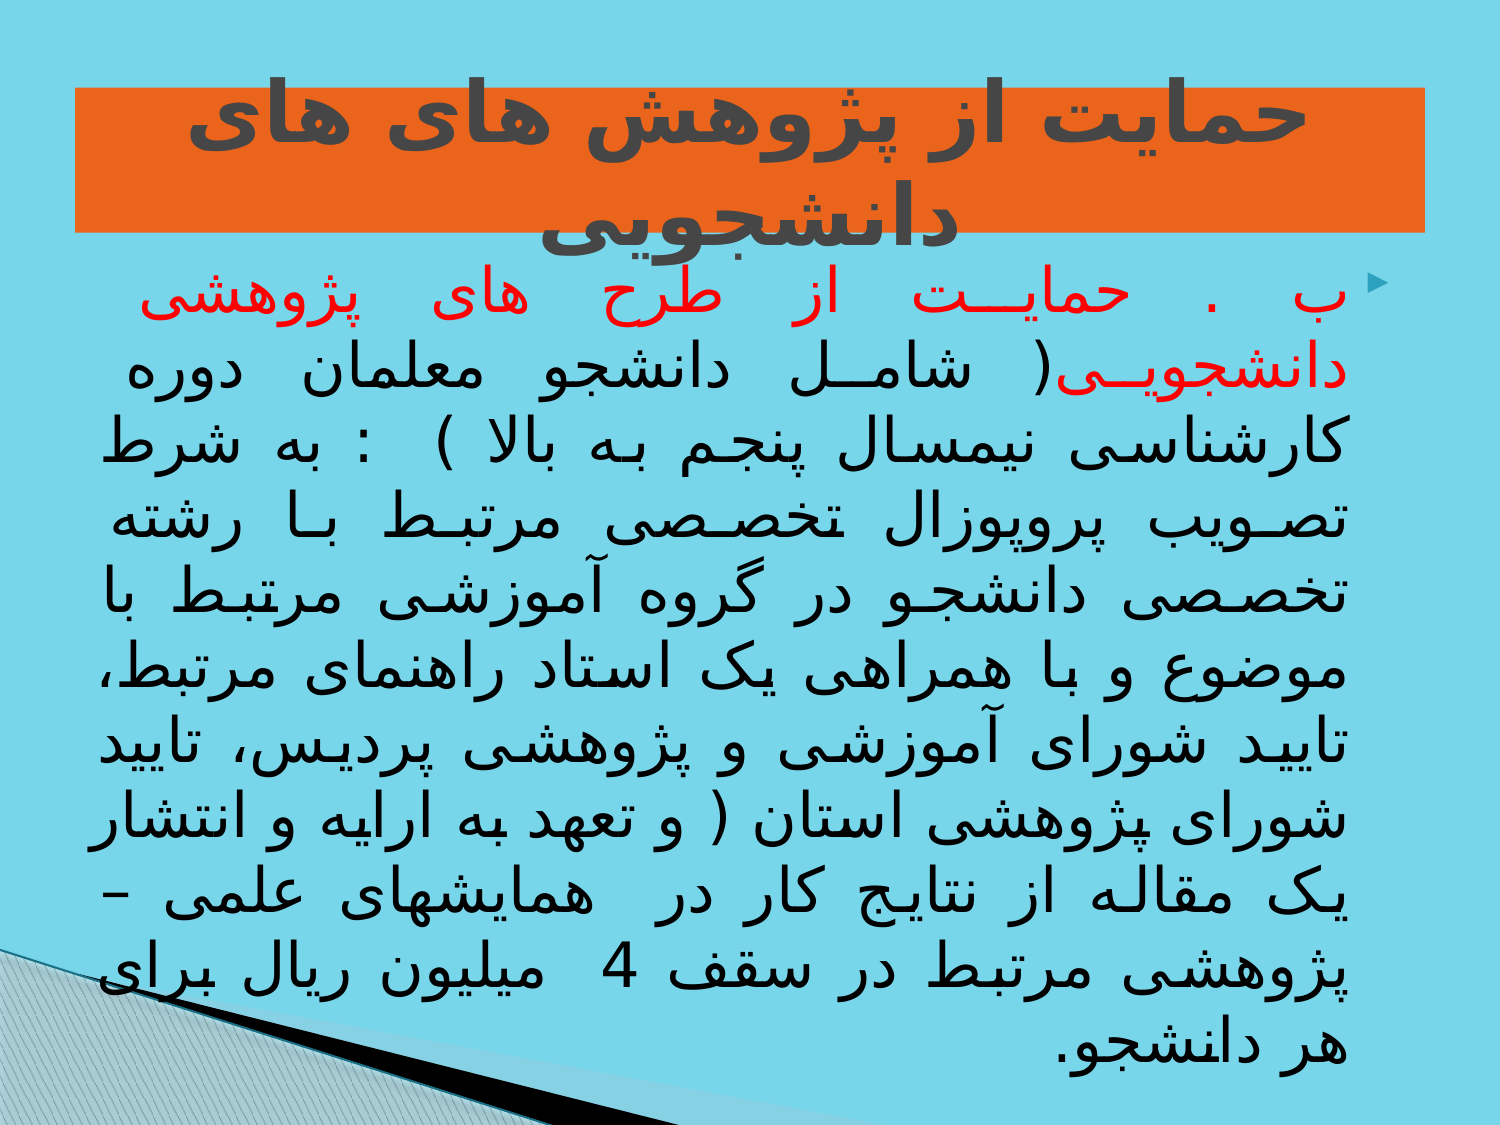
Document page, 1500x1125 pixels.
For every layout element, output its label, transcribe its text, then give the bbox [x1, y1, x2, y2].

list ب . حمایت از طرح های پژوهشی دانشجویی( شامل دانشجو معلمان دوره کارشناسی نیمسال ‏پنجم به بالا ) : به شرط تصویب پروپوزال تخصصی مرتبط با رشته تخصصی دانشجو ‏در گروه آموزشی مرتبط با موضوع و با همراهی یک استاد راهنمای مرتبط، ‏تایید شورای آموزشی و پژوهشی پردیس، تایید شورای پژوهشی استان ( و تعهد به ارایه ‏و انتشار یک مقاله از نتایج کار در همایشهای علمی – پژوهشی مرتبط در سقف 4 ‏میلیون ریال برای هر دانشجو. [75, 243, 1425, 986]
title حمایت از پژوهش های های دانشجویی [75, 87, 1425, 233]
